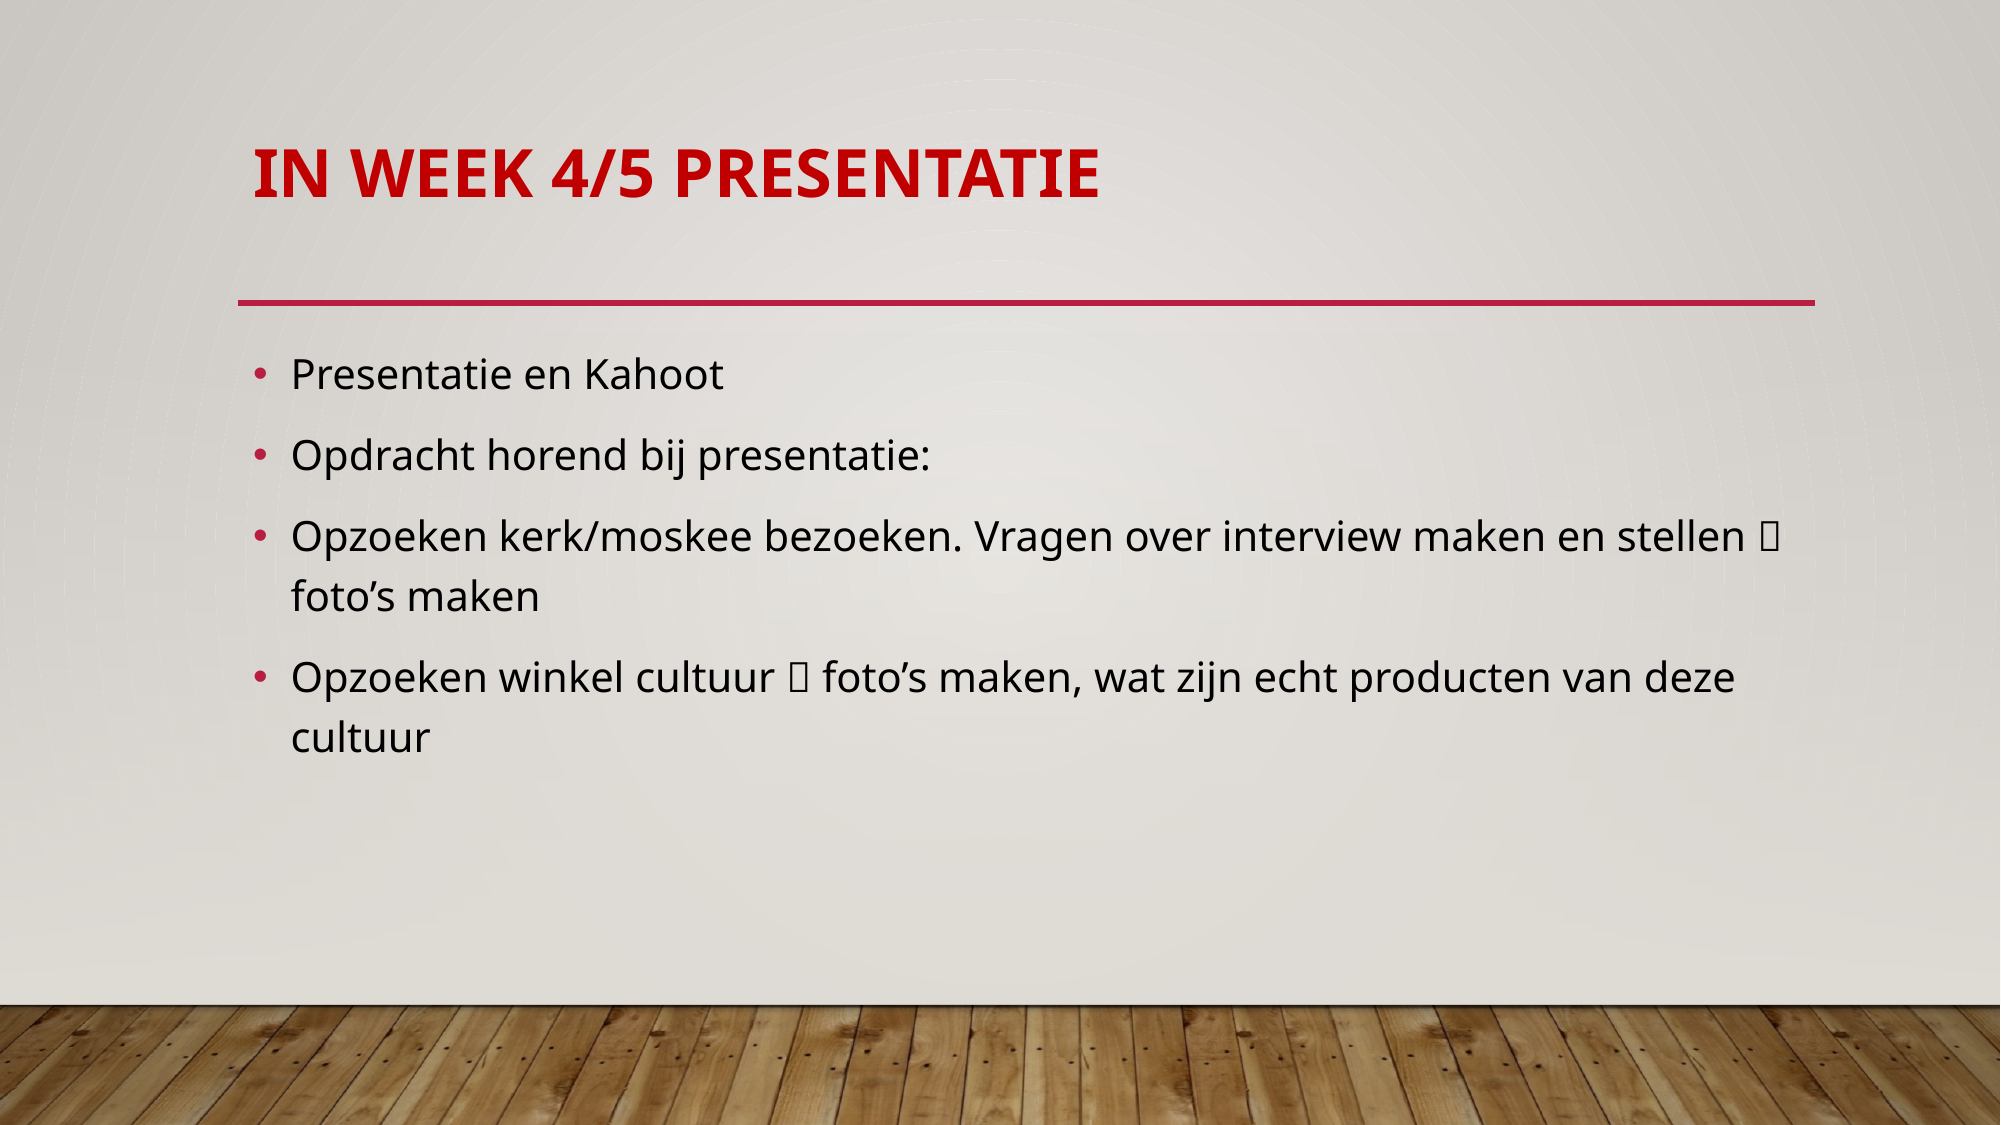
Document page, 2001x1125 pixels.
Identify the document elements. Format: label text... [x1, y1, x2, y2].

title In week 4/5 presentatie [238, 131, 1814, 305]
list Presentatie en Kahoot Opdracht horend bij presentatie: Opzoeken kerk/moskee bezoeken. Vragen over interview maken en stellen  foto’s maken Opzoeken winkel cultuur  foto’s maken, wat zijn echt producten van deze cultuur [238, 330, 1814, 897]
picture [0, 1005, 2000, 1125]
